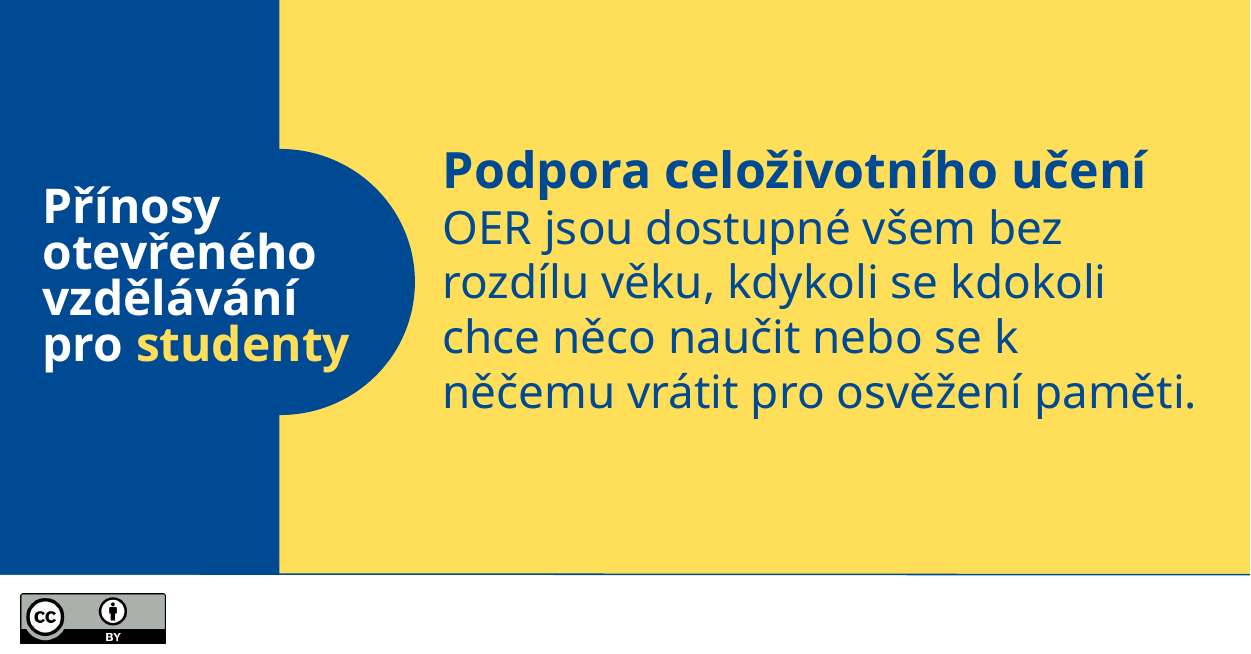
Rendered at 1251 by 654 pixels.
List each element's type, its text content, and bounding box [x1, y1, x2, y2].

text_box Přínosy otevřeného vzdělávání pro studenty [27, 171, 368, 386]
text_box [0, 0, 280, 573]
text_box Podpora celoživotního učení OER jsou dostupné všem bez rozdílu věku, kdykoli se kdokoli chce něco naučit nebo se k něčemu vrátit pro osvěžení paměti. [427, 123, 1214, 434]
text_box [368, 181, 415, 383]
text_box [206, 148, 355, 171]
picture [20, 592, 166, 645]
text_box [0, 582, 1250, 654]
text_box [196, 386, 365, 416]
